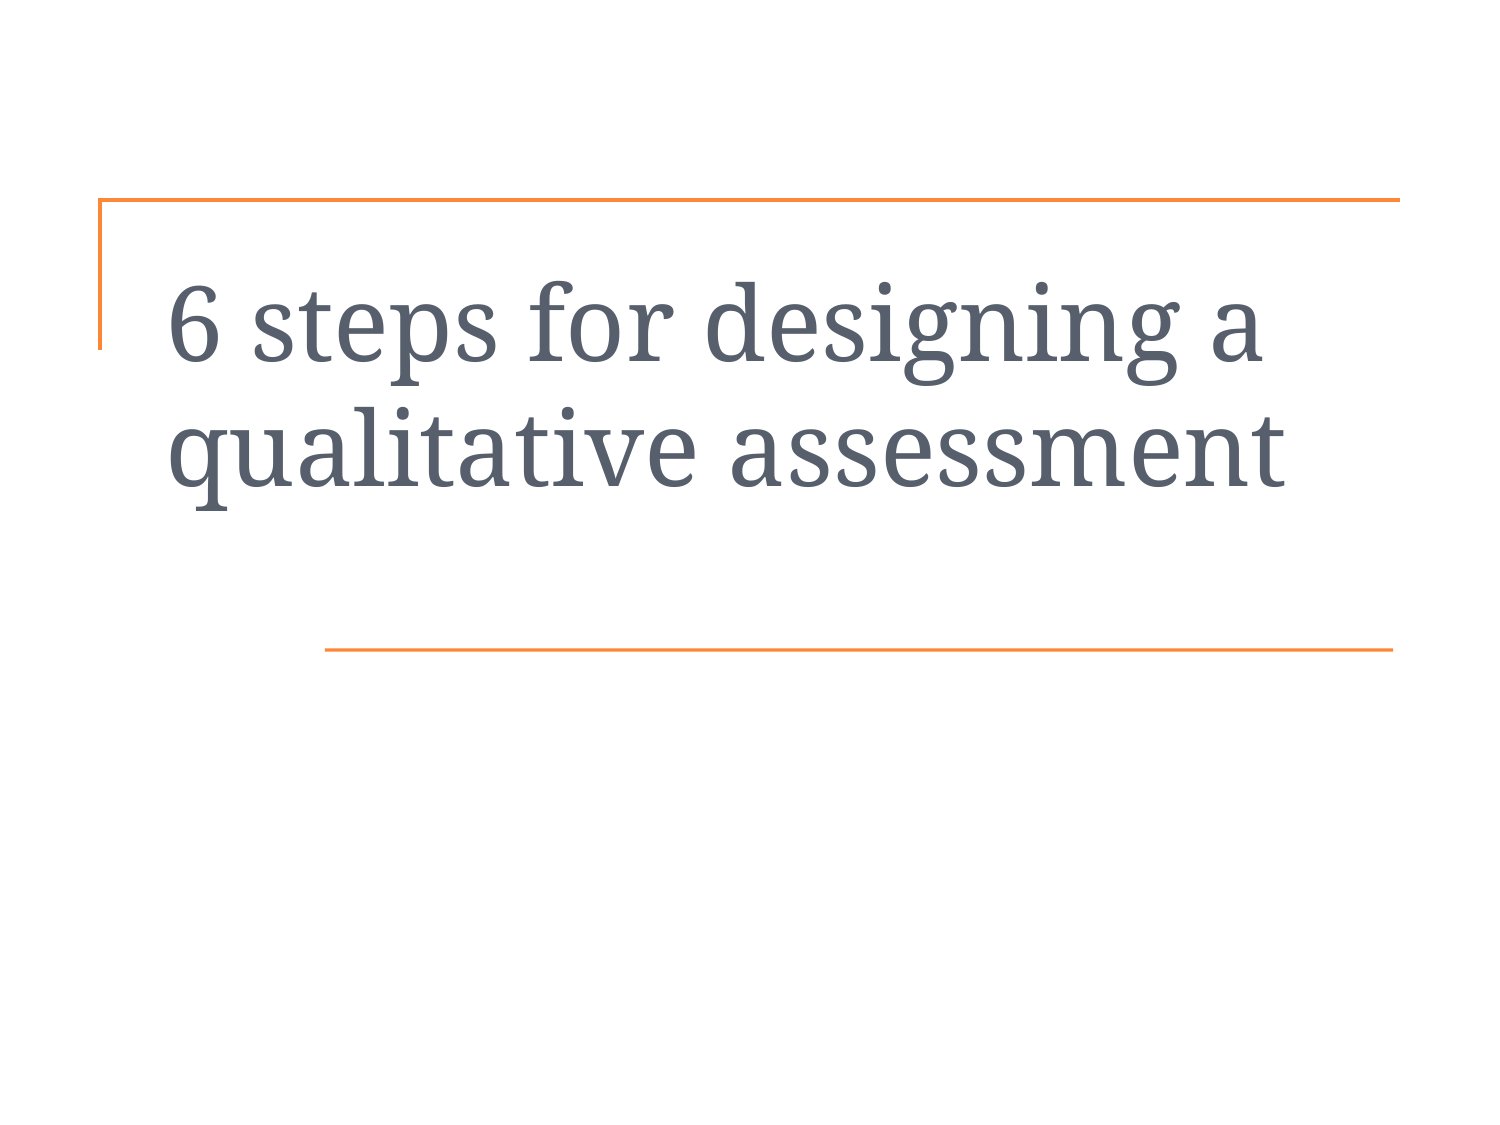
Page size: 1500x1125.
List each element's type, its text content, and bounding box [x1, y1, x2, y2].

title 6 steps for designing a qualitative assessment [150, 249, 1401, 538]
